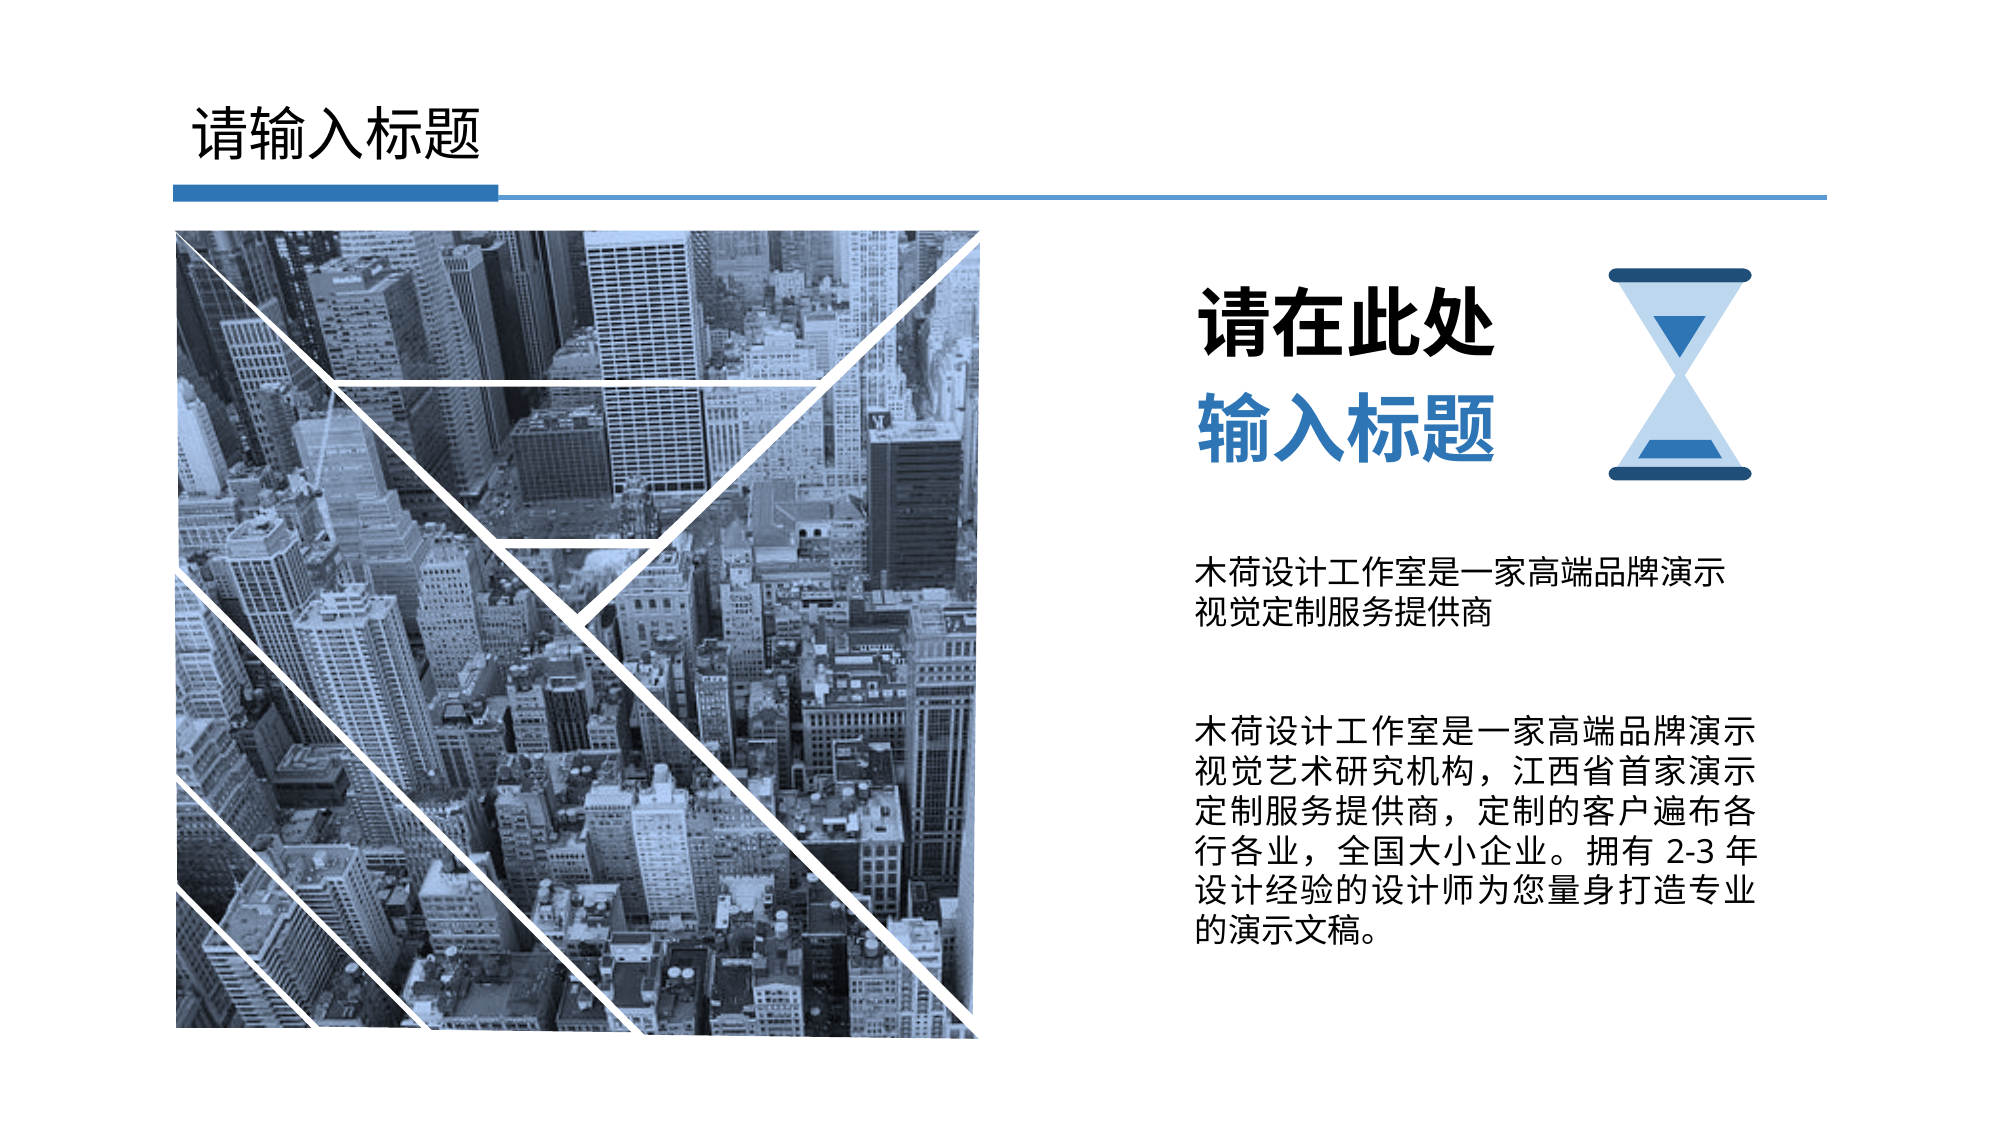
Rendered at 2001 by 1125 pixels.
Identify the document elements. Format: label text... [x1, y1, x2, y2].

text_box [174, 230, 980, 1039]
text_box 木荷设计工作室是一家高端品牌演示视觉艺术研究机构，江西省首家演示定制服务提供商，定制的客户遍布各行各业，全国大小企业。拥有2-3年设计经验的设计师为您量身打造专业的演示文稿。 [1180, 702, 1773, 957]
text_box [173, 184, 1827, 202]
text_box 木荷设计工作室是一家高端品牌演示视觉定制服务提供商 [1180, 543, 1773, 639]
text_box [1608, 268, 1752, 481]
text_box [1180, 268, 1514, 481]
text_box 请输入标题 [175, 90, 497, 175]
